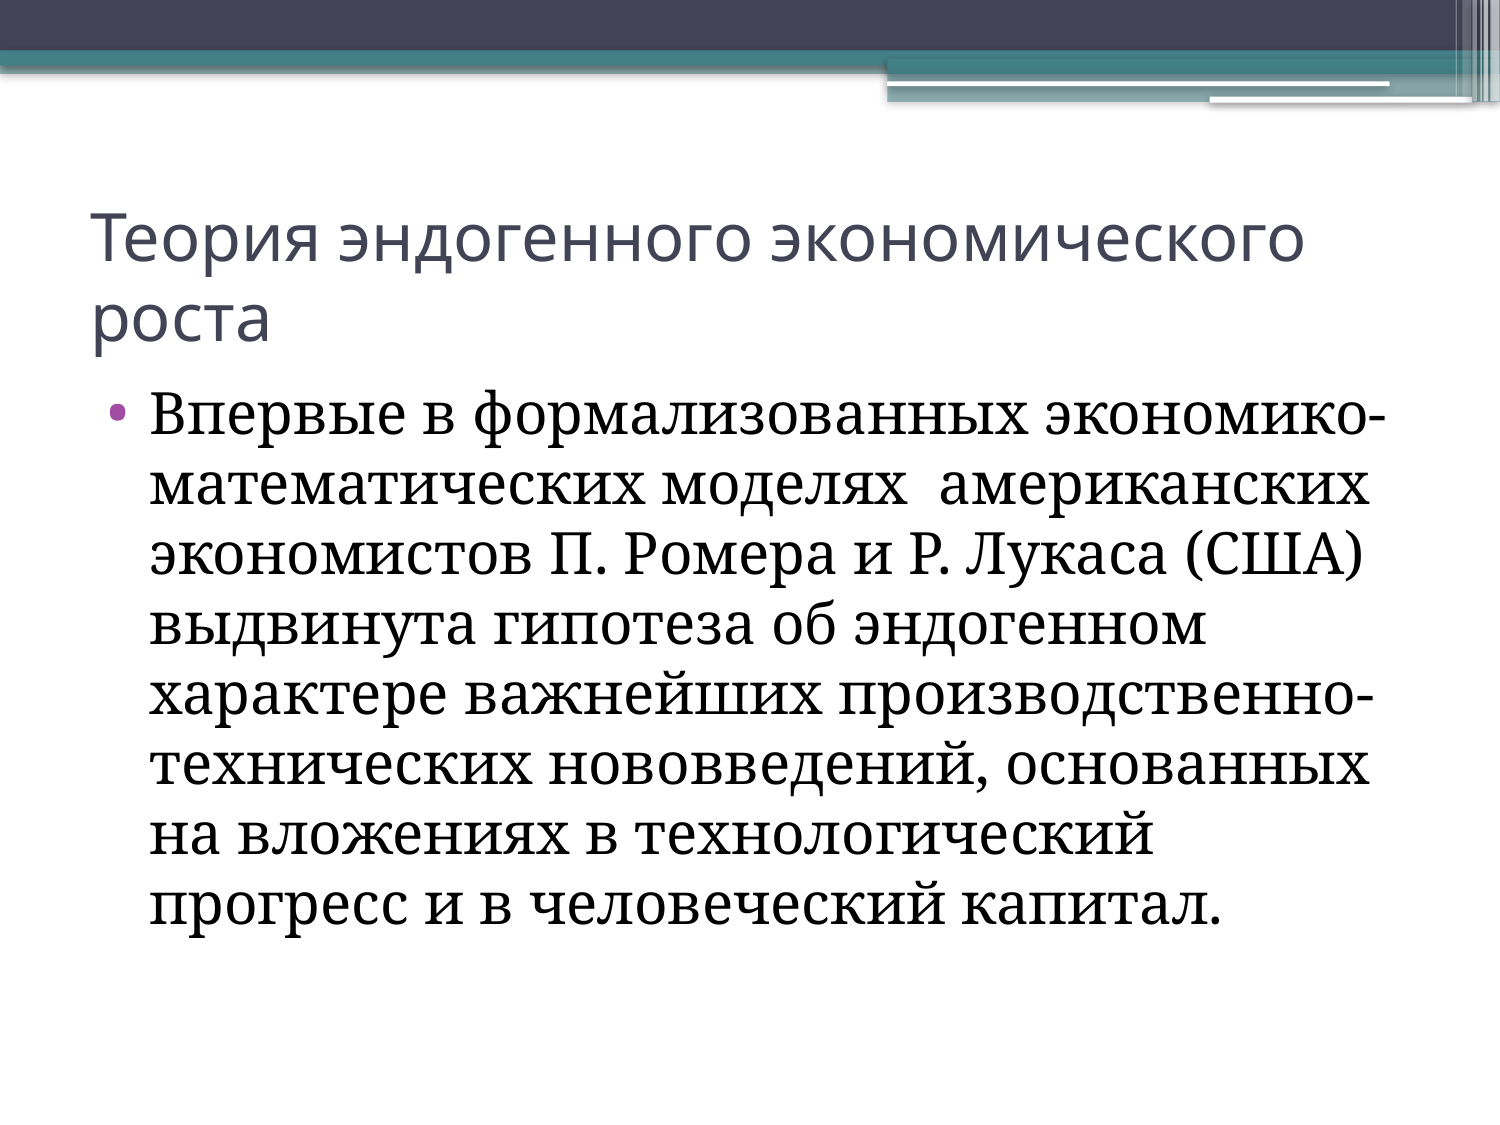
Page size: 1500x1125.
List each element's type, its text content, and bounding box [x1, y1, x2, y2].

title Теория эндогенного экономического роста [74, 187, 1426, 363]
list Впервые в формализованных экономико-математических моделях американских экономистов П. Ромера и Р. Лукаса (США) выдвинута гипотеза об эндогенном характере важнейших производственно-технических нововведений, основанных на вложениях в технологический прогресс и в человеческий капитал. [74, 368, 1426, 1079]
